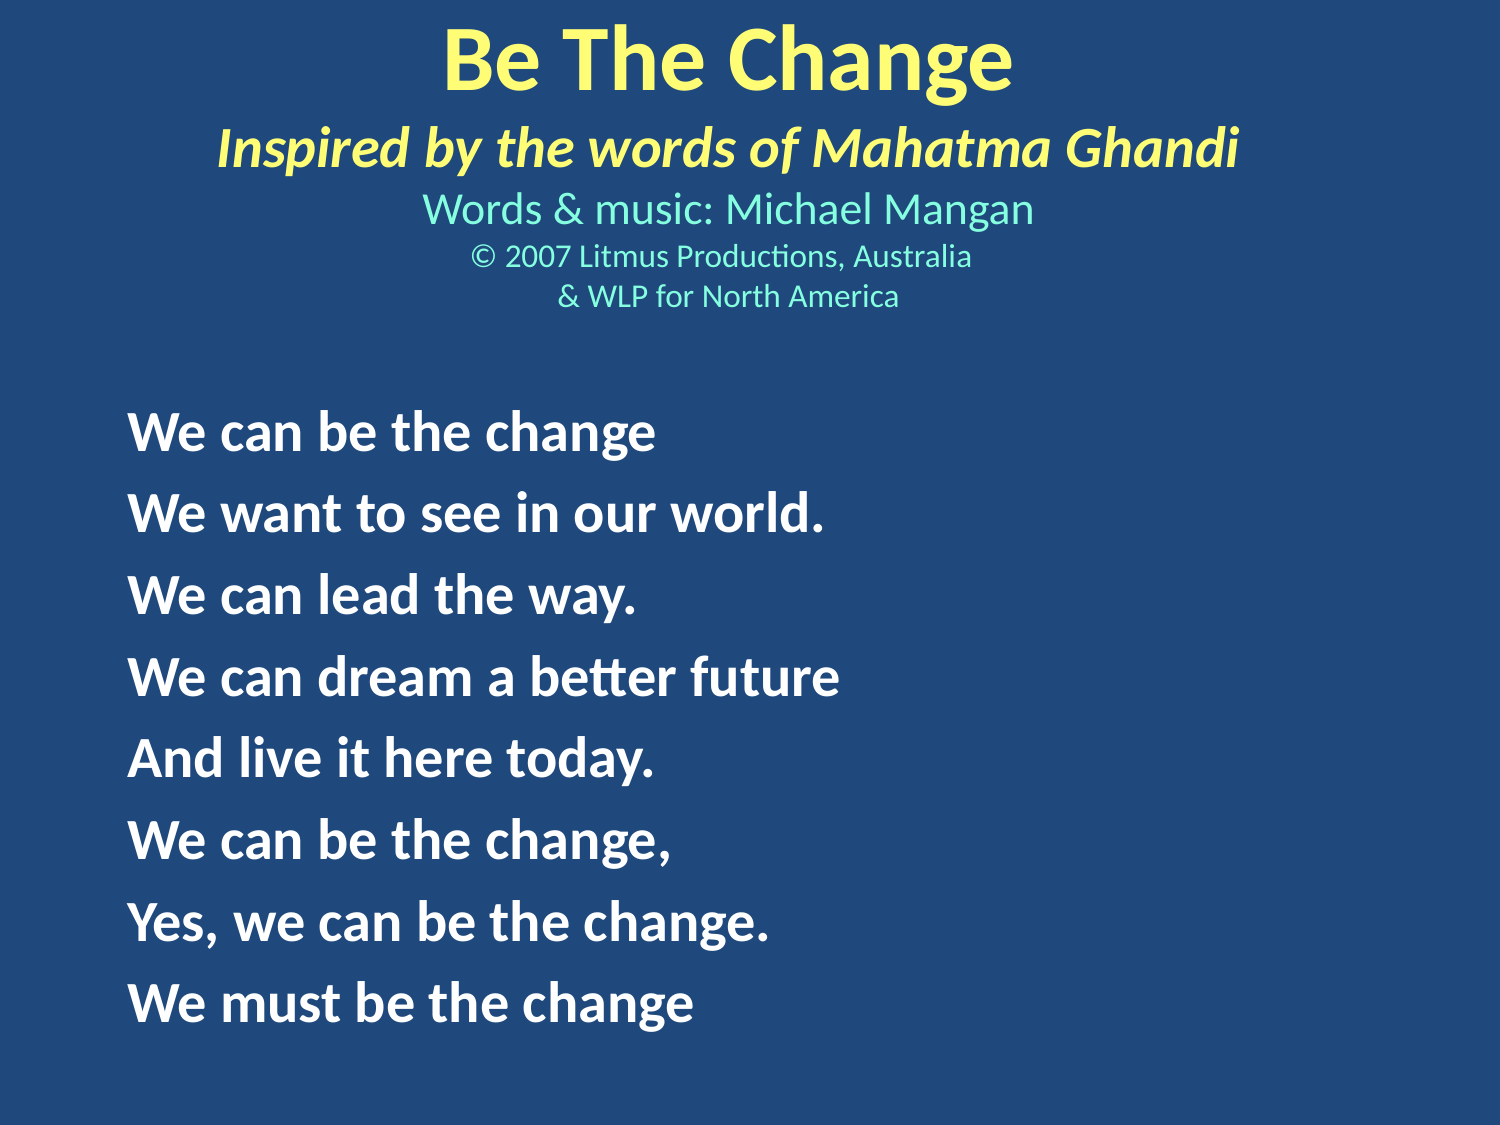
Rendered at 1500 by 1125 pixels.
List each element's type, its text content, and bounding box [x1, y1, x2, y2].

list We can be the change We want to see in our world. We can lead the way. We can dream a better future And live it here today. We can be the change, Yes, we can be the change. We must be the change [112, 385, 1471, 1059]
text_box Be The Change Inspired by the words of Mahatma Ghandi Words & music: Michael Mangan © 2007 Litmus Productions, Australia & WLP for North America [41, 0, 1417, 315]
